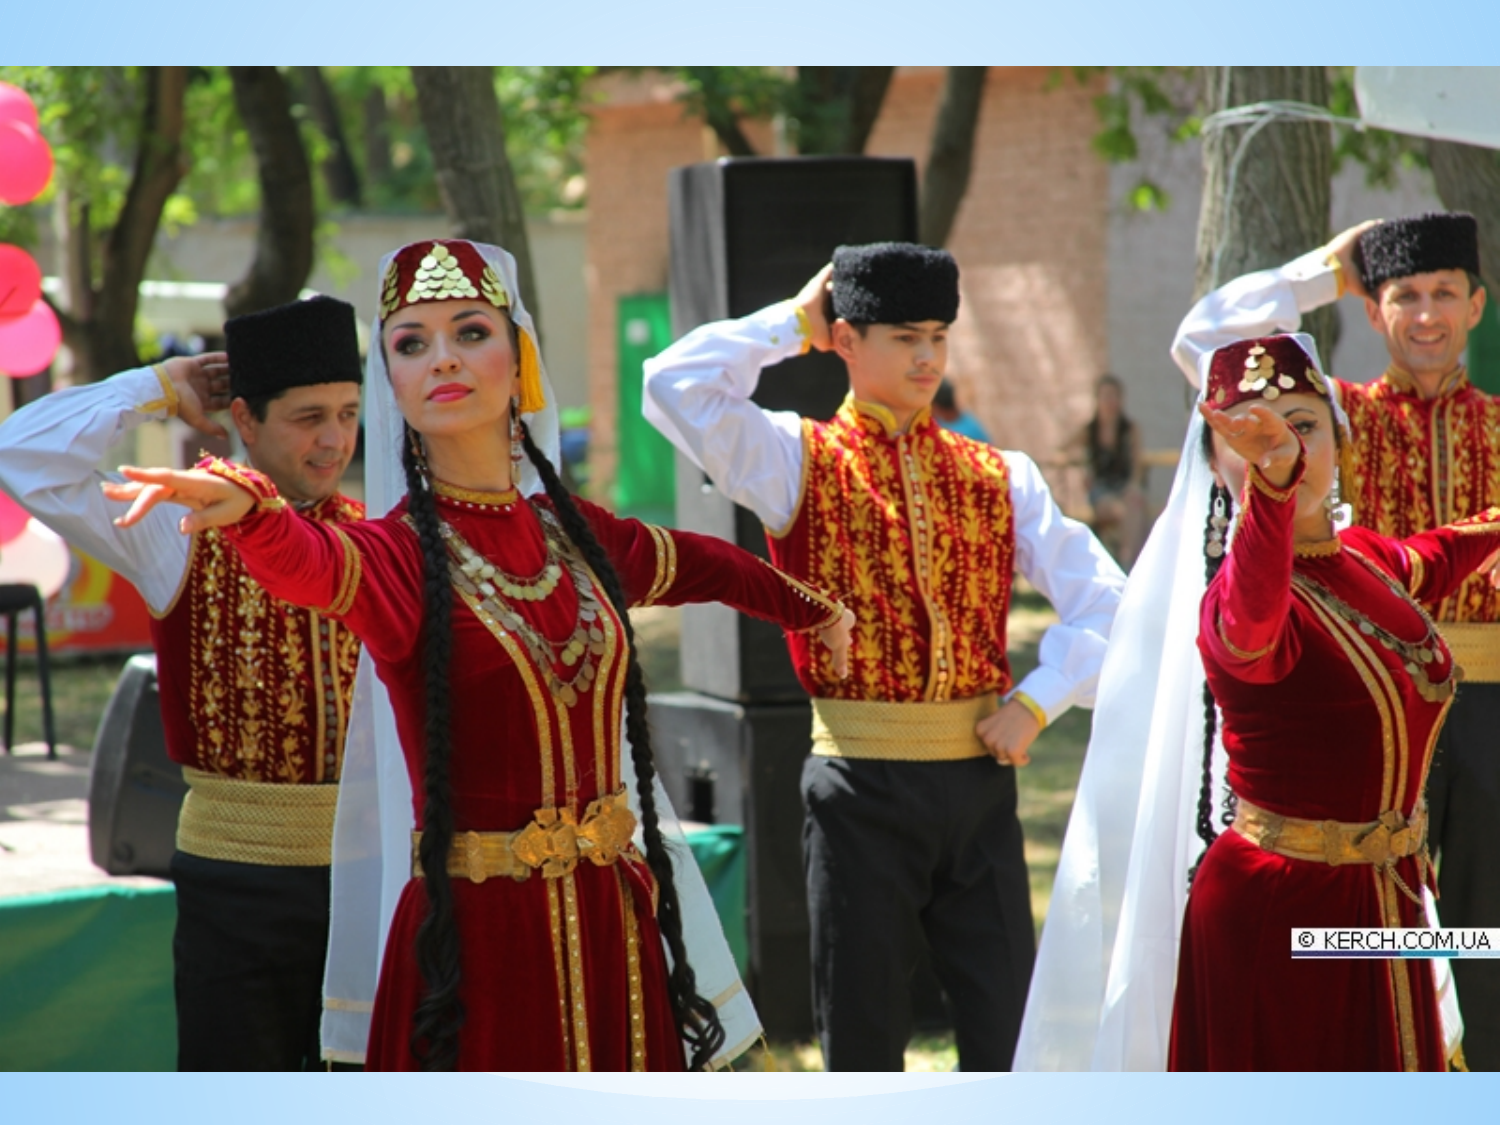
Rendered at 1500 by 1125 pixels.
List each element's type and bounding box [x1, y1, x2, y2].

list [0, 66, 1500, 1072]
